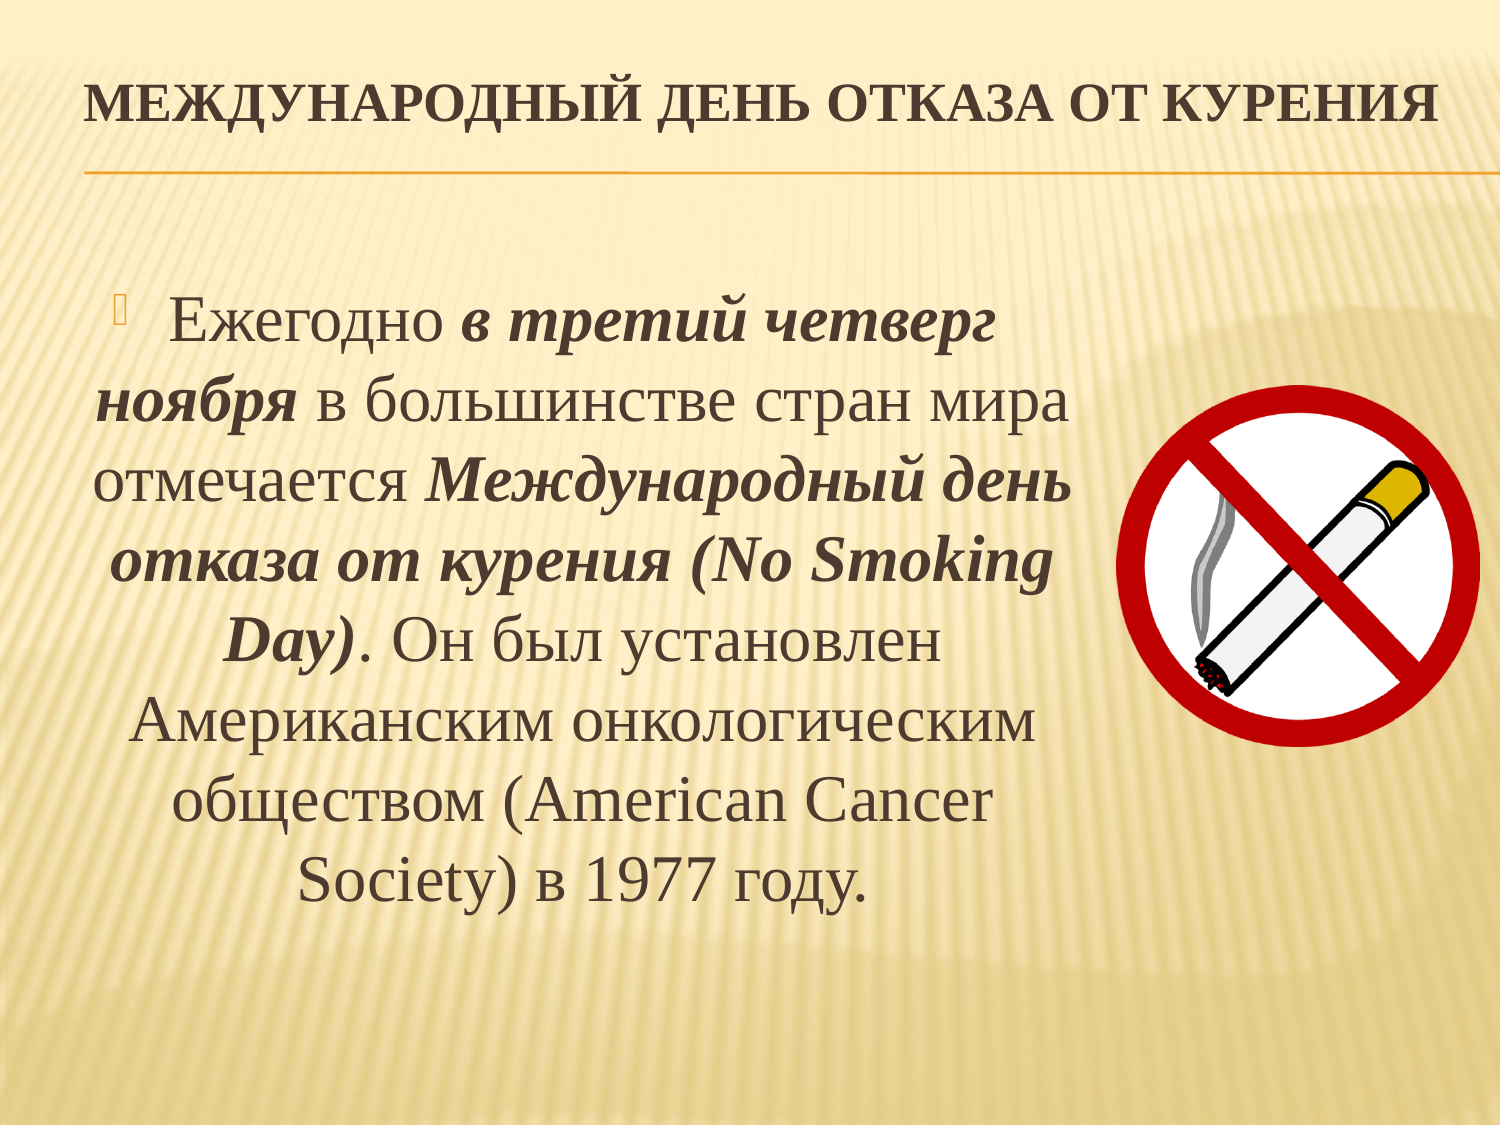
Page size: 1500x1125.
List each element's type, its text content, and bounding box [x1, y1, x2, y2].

title Международный день отказа от курения [27, 30, 1498, 169]
picture [1116, 385, 1481, 747]
list Ежегодно в третий четверг ноября в большинстве стран мира отмечается Международный день отказа от курения (No Smoking Day). Он был установлен Американским онкологическим обществом (American Cancer Society) в 1977 году. [0, 267, 1128, 1012]
